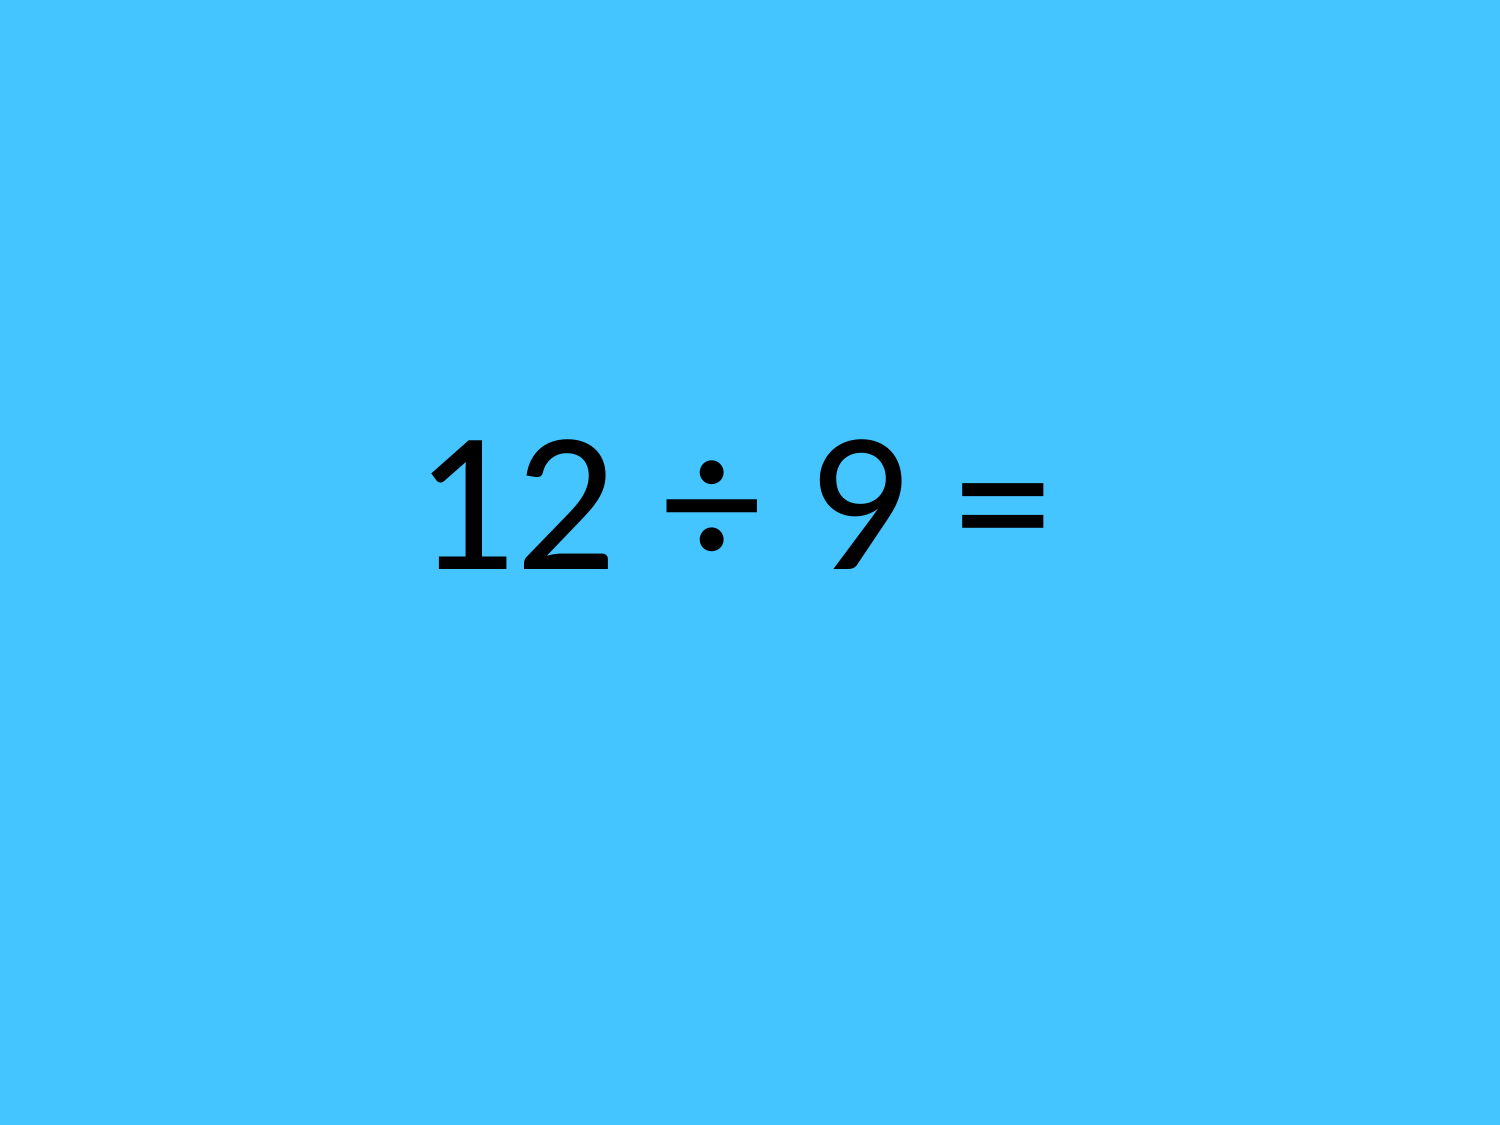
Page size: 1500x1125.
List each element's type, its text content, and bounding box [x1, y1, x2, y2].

text_box 12 ÷ 9 = [399, 362, 1138, 618]
